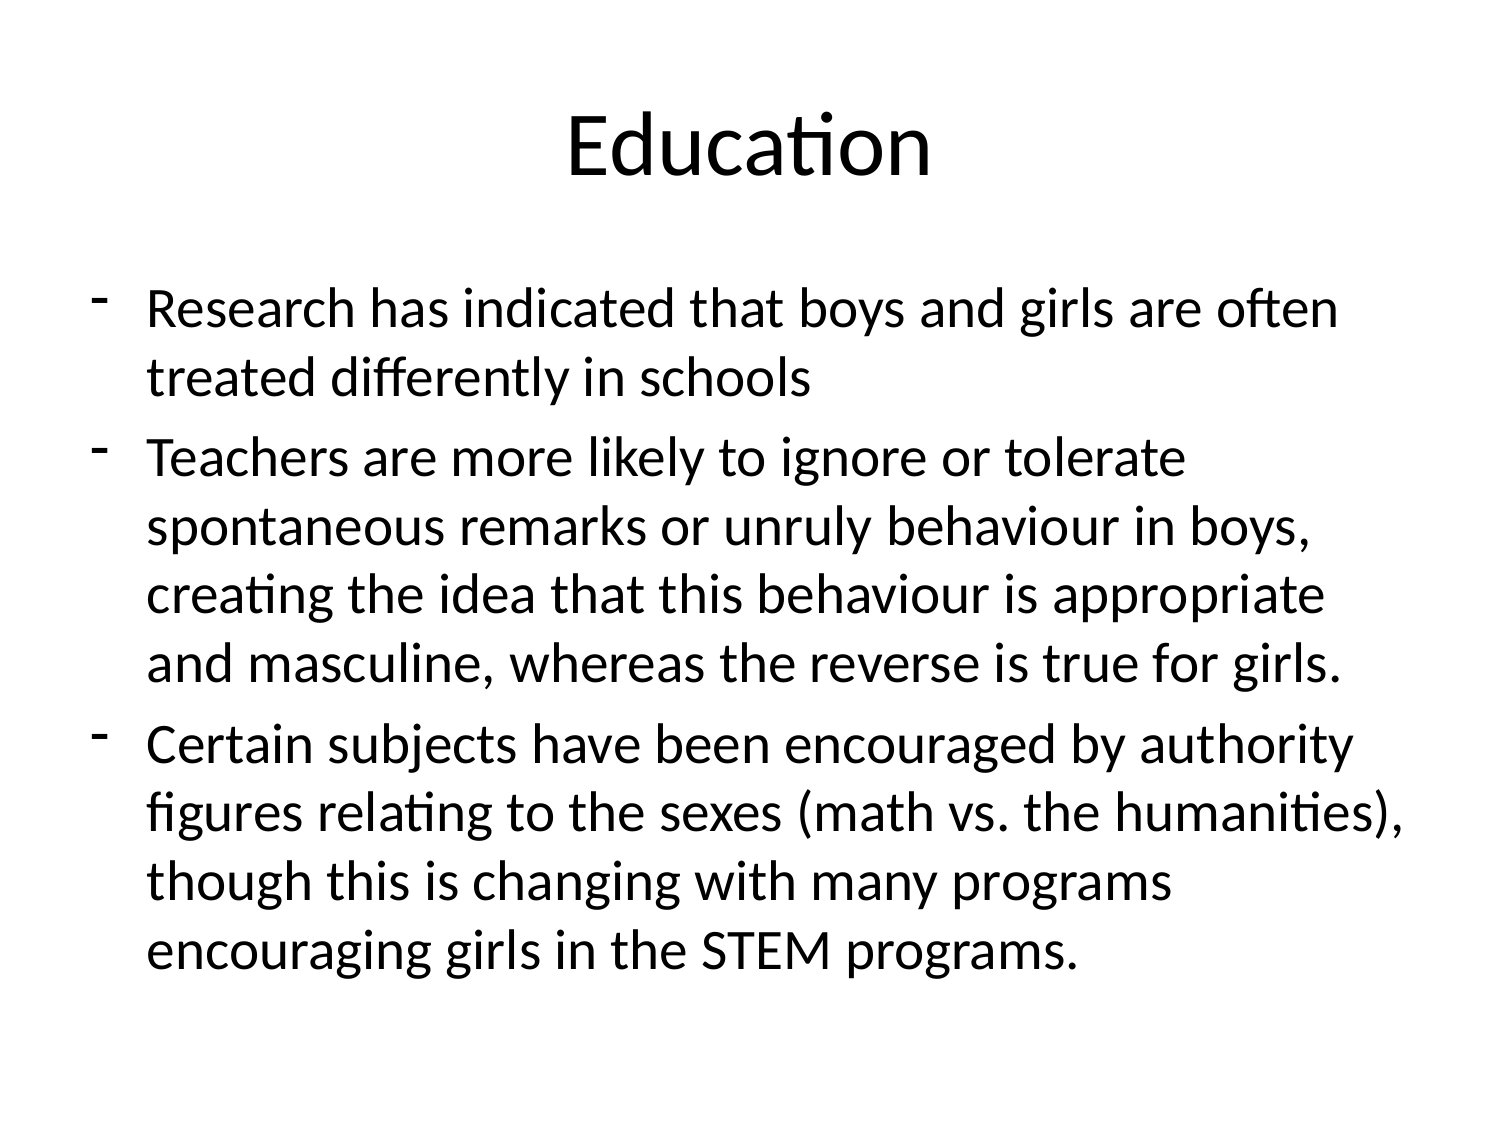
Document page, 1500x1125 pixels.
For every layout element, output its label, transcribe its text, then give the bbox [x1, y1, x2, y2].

list Research has indicated that boys and girls are often treated differently in schools Teachers are more likely to ignore or tolerate spontaneous remarks or unruly behaviour in boys, creating the idea that this behaviour is appropriate and masculine, whereas the reverse is true for girls. Certain subjects have been encouraged by authority figures relating to the sexes (math vs. the humanities), though this is changing with many programs encouraging girls in the STEM programs. [75, 262, 1425, 1005]
title Education [75, 45, 1425, 233]
